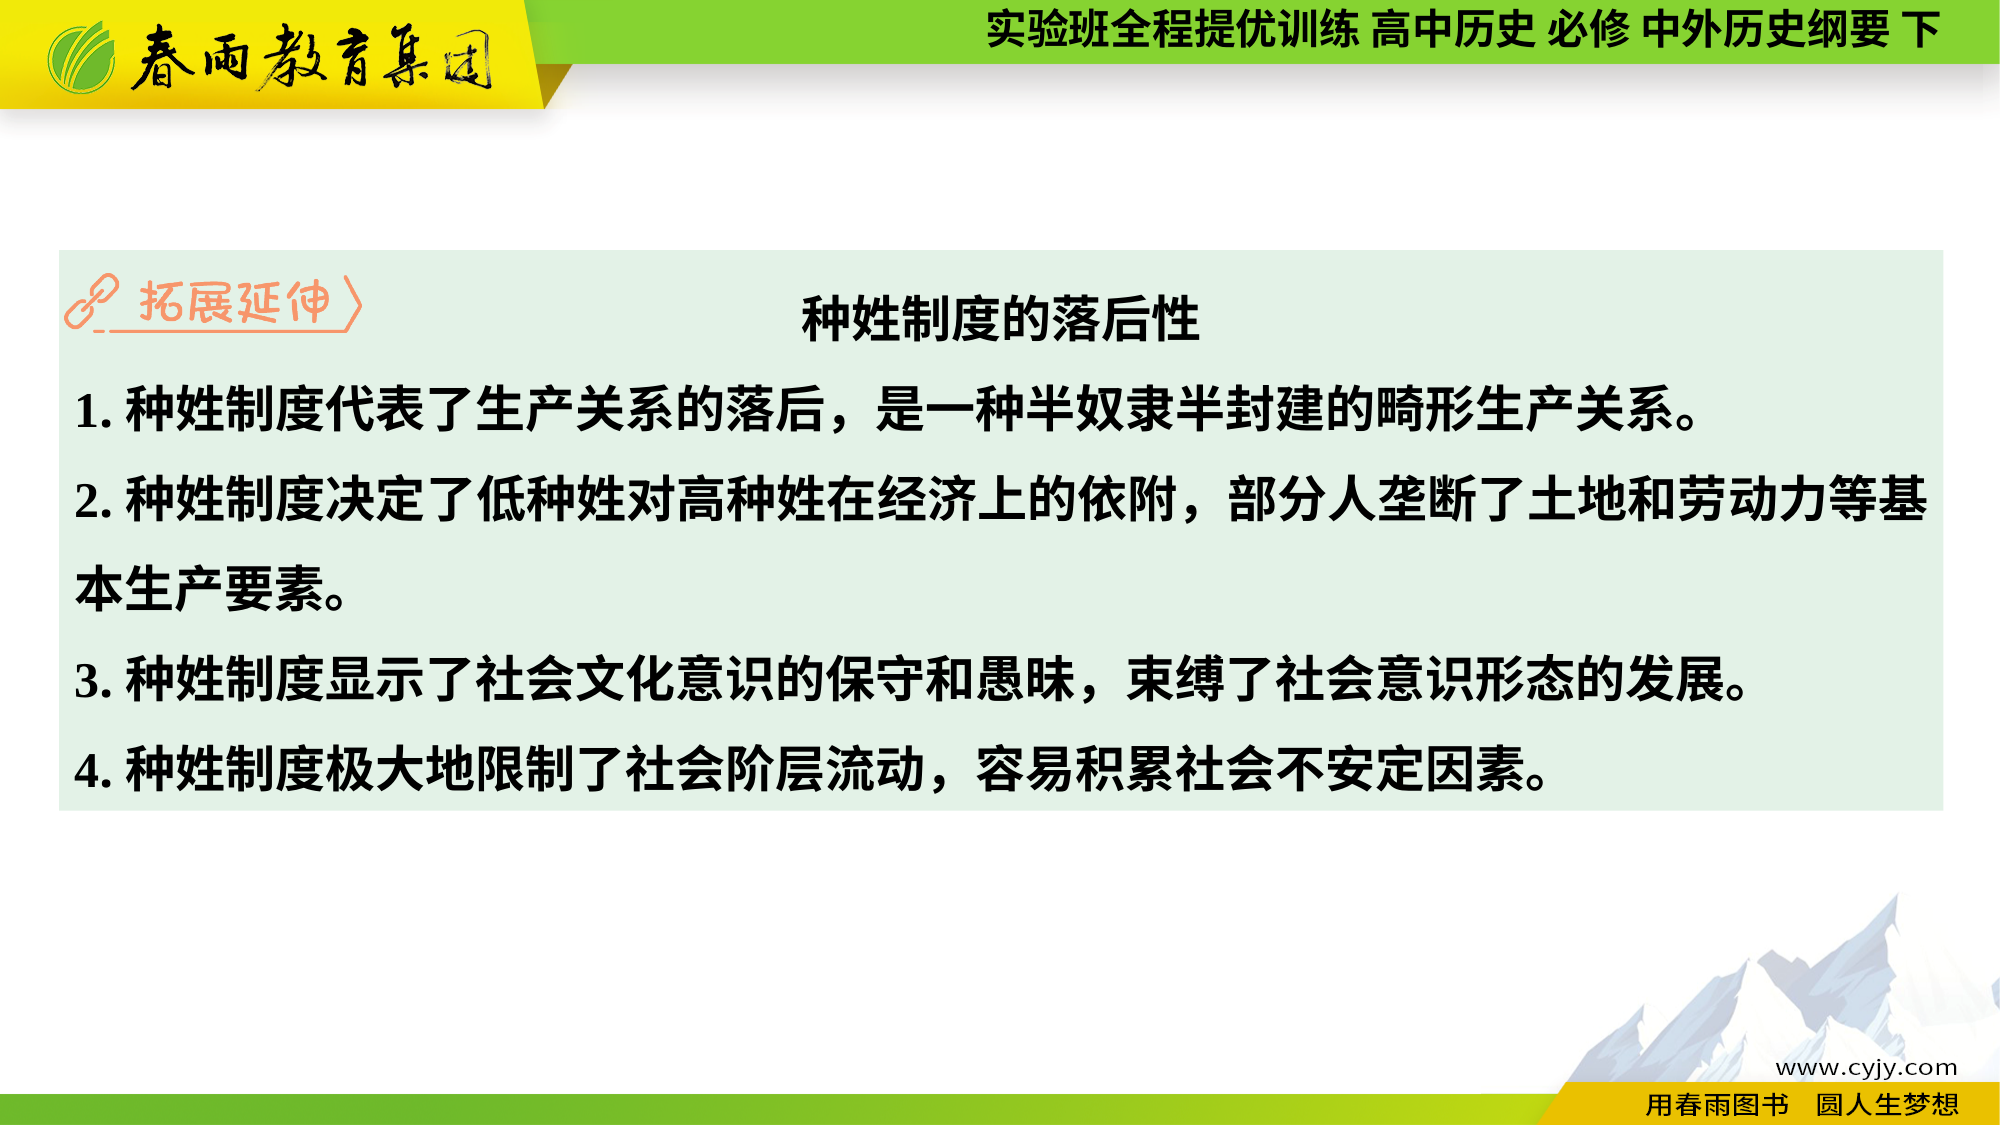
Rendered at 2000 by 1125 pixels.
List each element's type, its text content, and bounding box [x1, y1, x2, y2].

picture [0, 0, 2000, 1125]
list 种姓制度的落后性 1.种姓制度代表了生产关系的落后，是一种半奴隶半封建的畸形生产关系。 2.种姓制度决定了低种姓对高种姓在经济上的依附，部分人垄断了土地和劳动力等基本生产要素。 3.种姓制度显示了社会文化意识的保守和愚昧，束缚了社会意识形态的发展。 4.种姓制度极大地限制了社会阶层流动，容易积累社会不安定因素。 [59, 250, 1944, 811]
